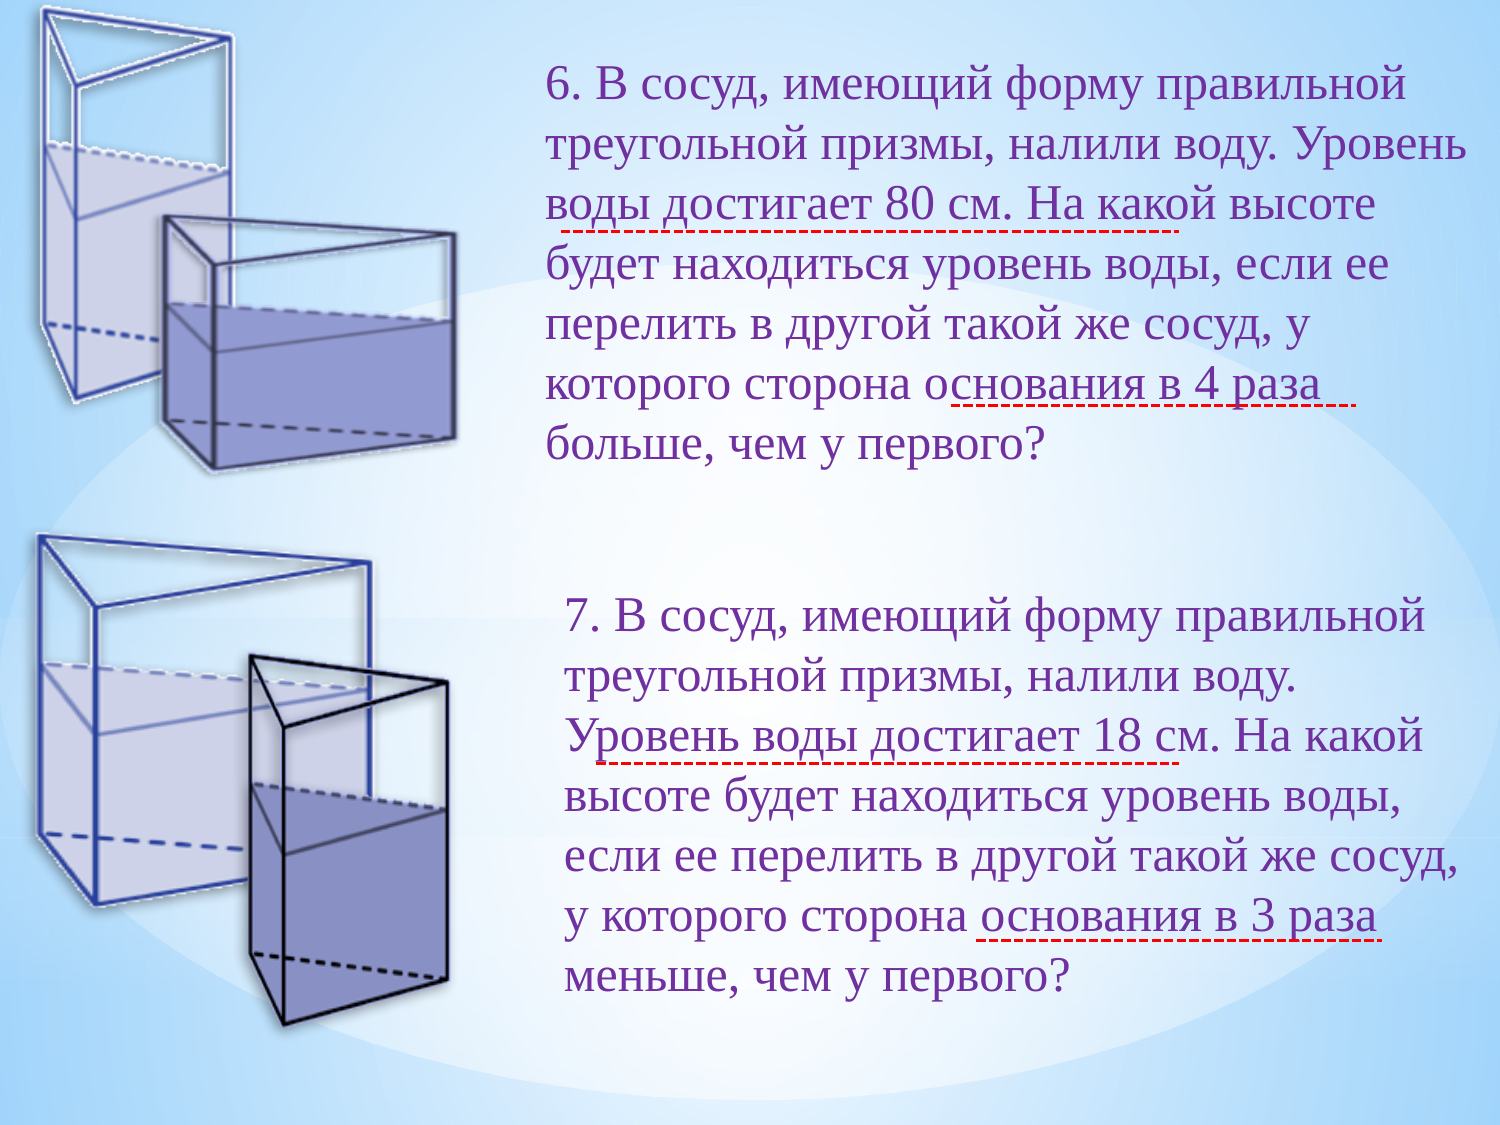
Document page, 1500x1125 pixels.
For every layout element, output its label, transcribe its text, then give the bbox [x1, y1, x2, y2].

picture [0, 0, 526, 487]
text_box 7. В сосуд, имеющий форму правильной треугольной призмы, налили воду. Уровень воды достигает 18 см. На какой высоте будет находиться уровень воды, если ее перелить в другой такой же сосуд, у которого сторона основания в 3 раза меньше, чем у первого? [549, 574, 1483, 1009]
picture [0, 526, 491, 1033]
text_box 6. В сосуд, имеющий форму правильной треугольной призмы, налили воду. Уровень воды достигает 80 см. На какой высоте будет находиться уровень воды, если ее перелить в другой такой же сосуд, у которого сторона основания в 4 раза больше, чем у первого? [530, 42, 1483, 477]
